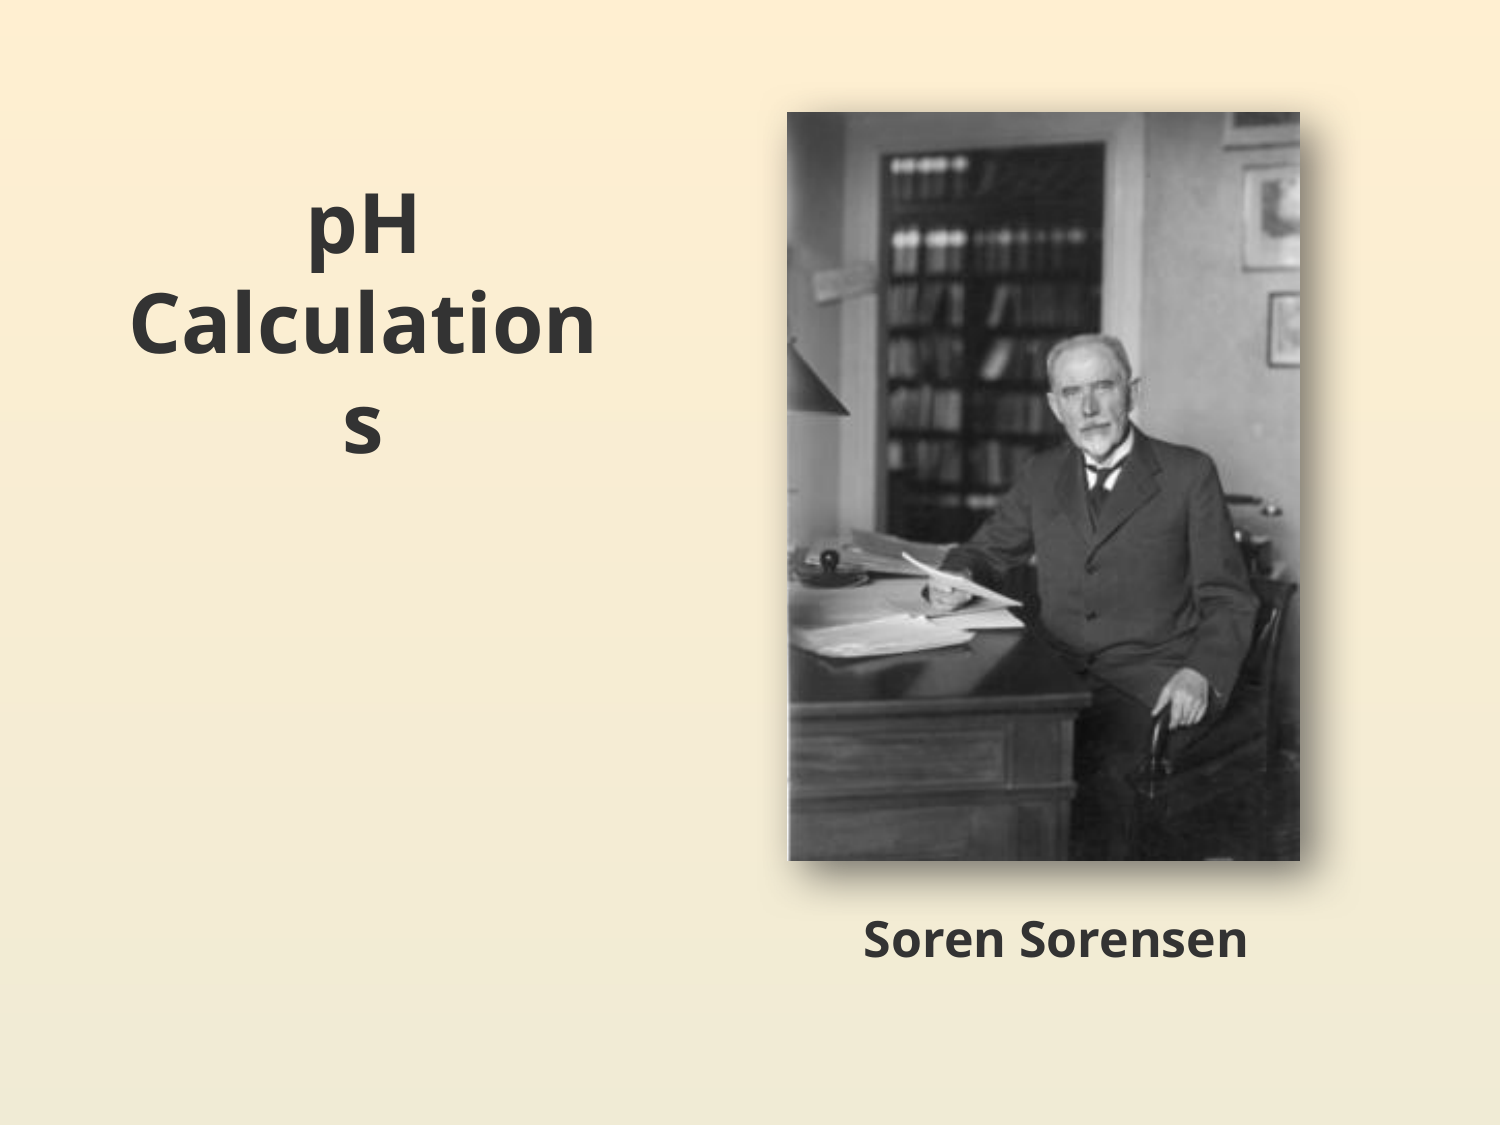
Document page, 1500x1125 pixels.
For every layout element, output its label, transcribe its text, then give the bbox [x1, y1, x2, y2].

picture [787, 112, 1301, 861]
text_box Soren Sorensen [849, 899, 1264, 975]
text_box pH Calculations [99, 162, 628, 478]
